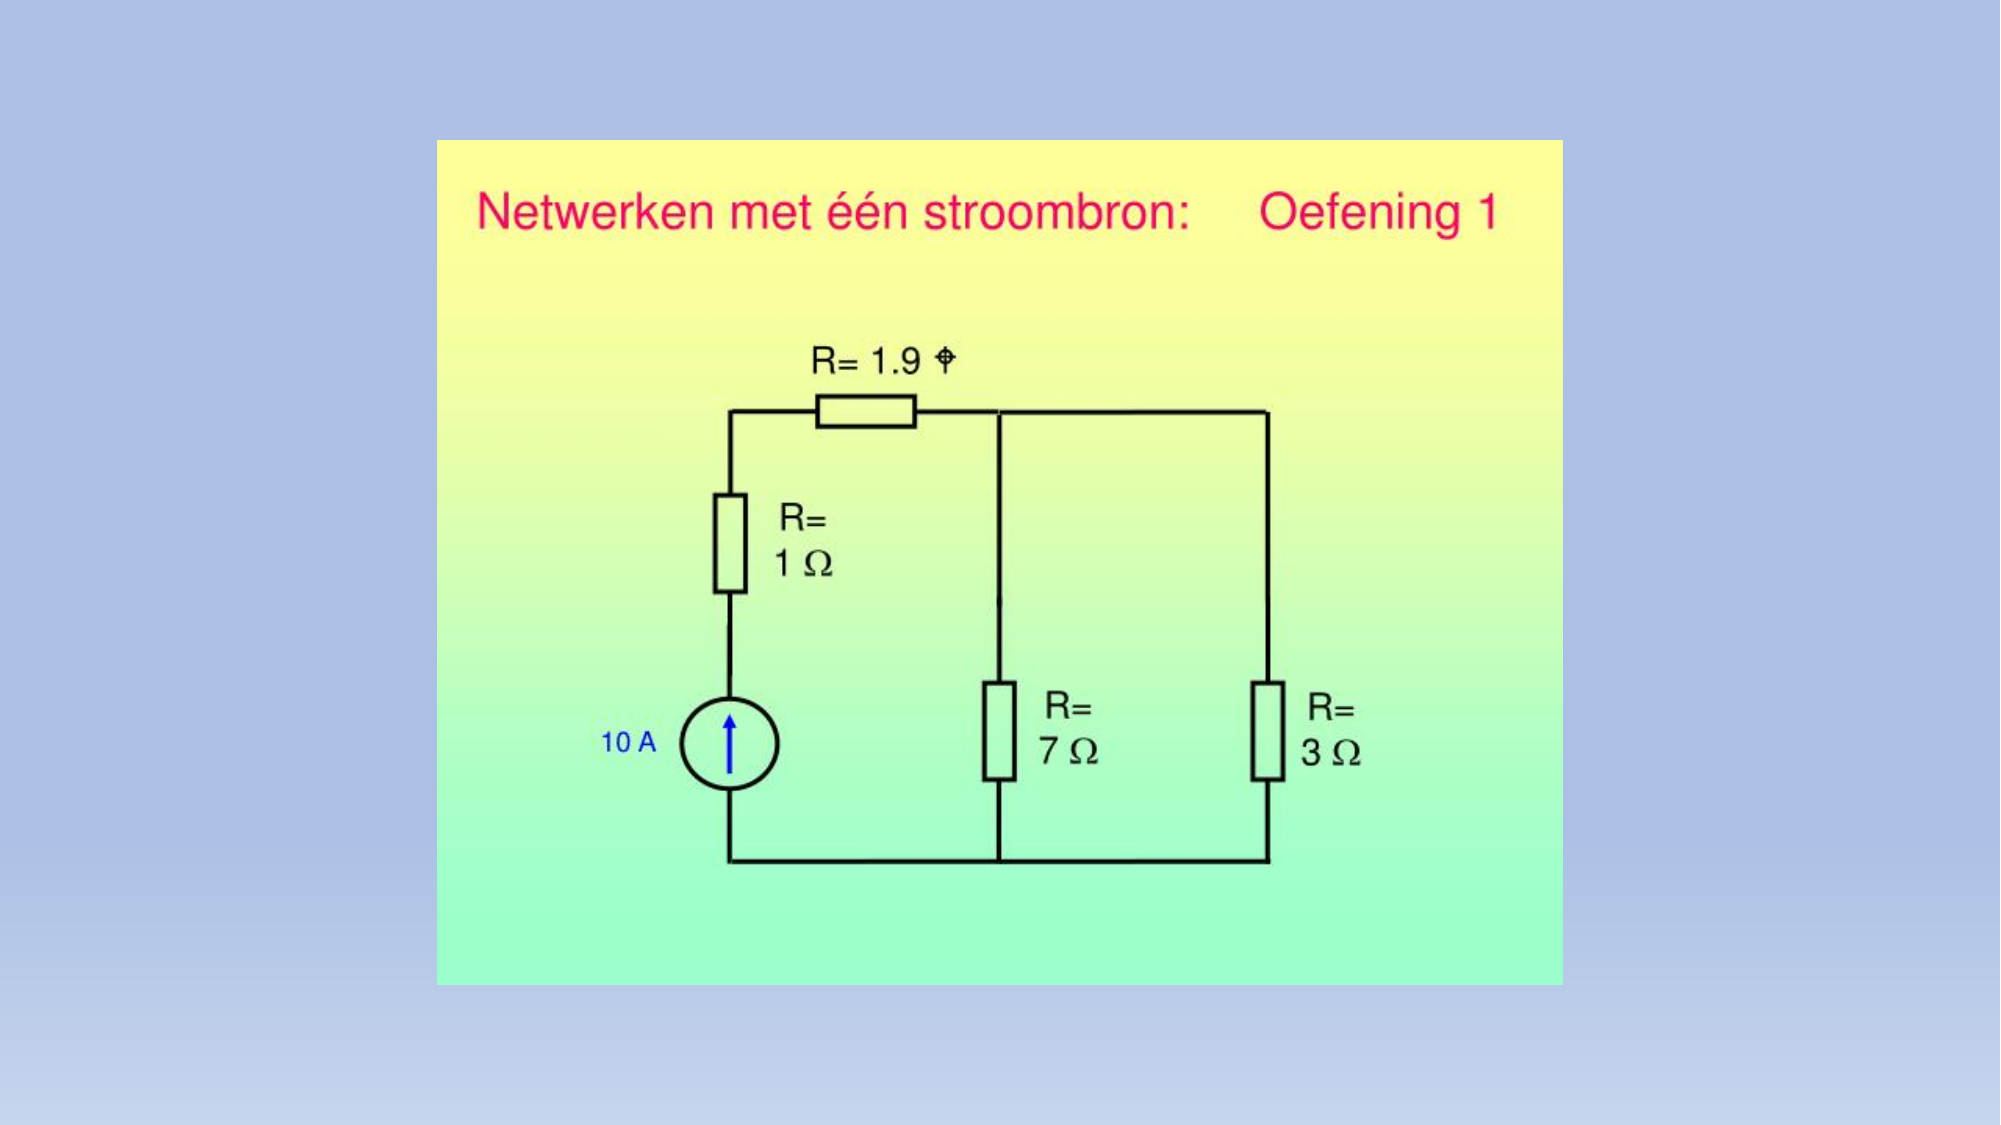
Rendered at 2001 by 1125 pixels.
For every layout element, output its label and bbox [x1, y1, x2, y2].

picture [437, 140, 1563, 985]
